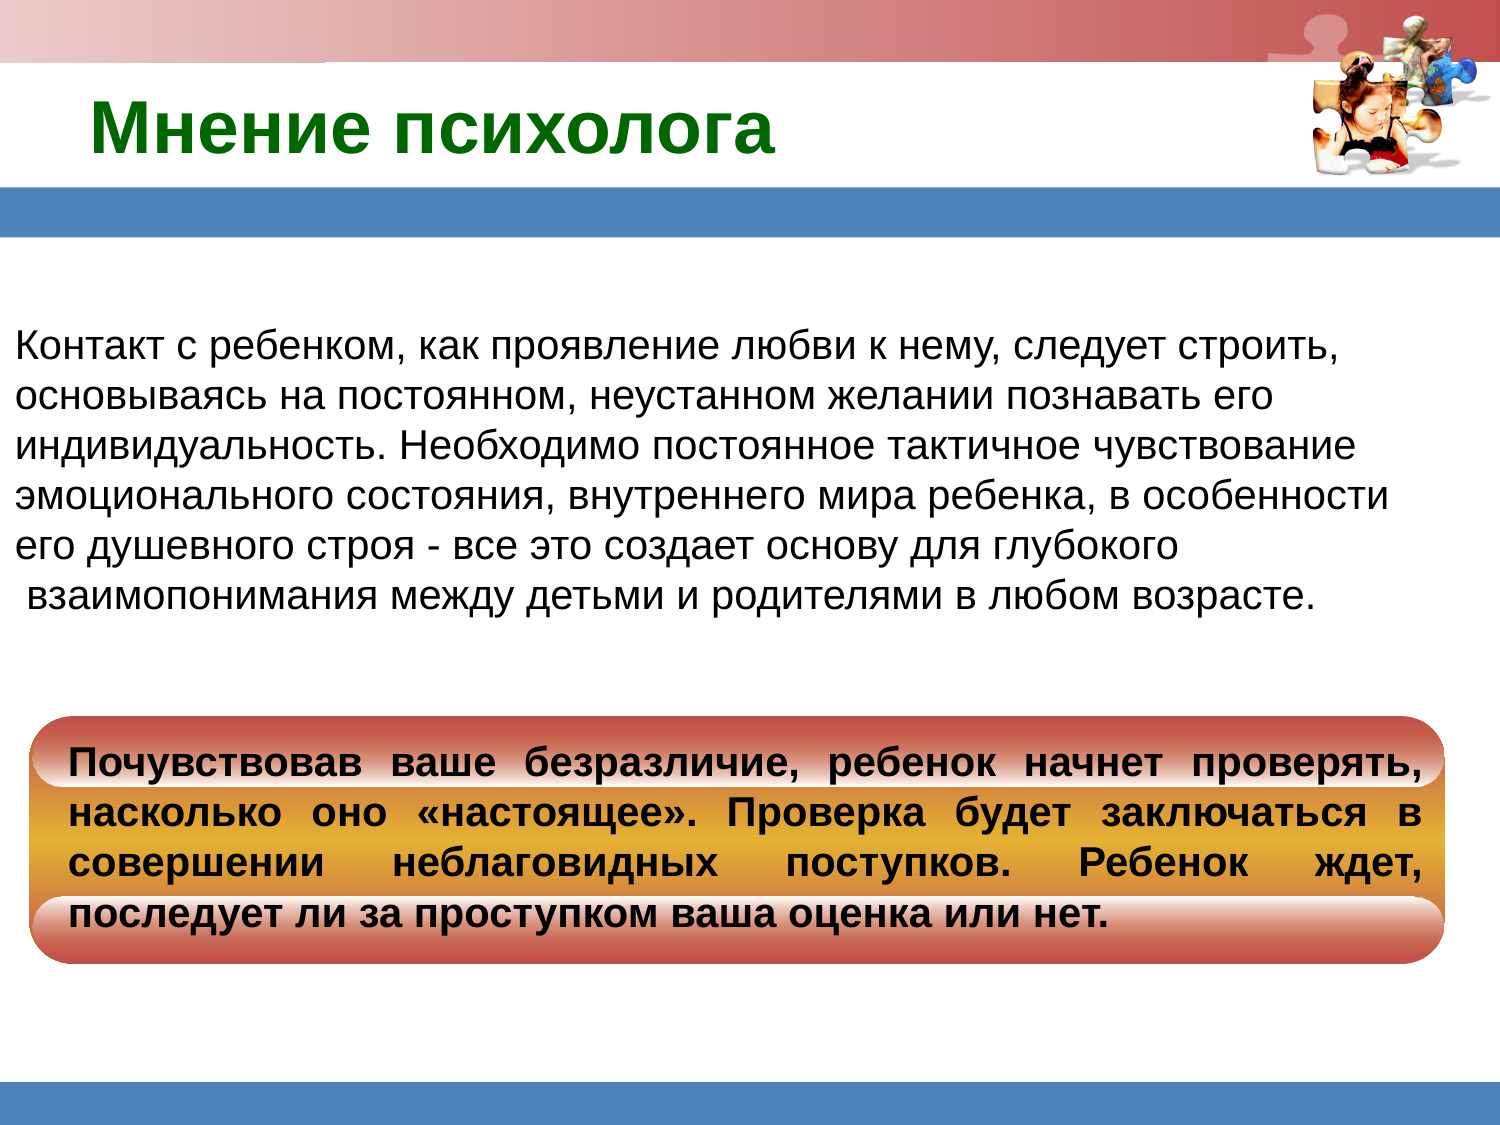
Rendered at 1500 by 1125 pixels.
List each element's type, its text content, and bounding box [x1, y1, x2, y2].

text_box [1438, 740, 1444, 774]
picture [1265, 12, 1493, 185]
text_box Почувствовав ваше безразличие, ребенок начнет проверять, насколько оно «настоящее». Проверка будет заключаться в совершении неблаговидных поступков. Ребенок ждет, последует ли за проступком ваша оценка или нет. [53, 727, 1438, 943]
text_box [32, 728, 53, 785]
text_box [1438, 736, 1445, 929]
text_box Контакт с ребенком, как проявление любви к нему, следует строить, основываясь на постоянном, неустанном желании познавать его индивидуальность. Необходимо постоянное тактичное чувствование эмоционального состояния, внутреннего мира ребенка, в особенности его душевного строя - все это создает основу для глубокого взаимопонимания между детьми и родителями в любом возрасте. [0, 290, 1471, 646]
text_box [0, 1082, 1500, 1125]
text_box [32, 898, 1444, 957]
text_box Мнение психолога [75, 62, 1425, 185]
text_box [29, 716, 1436, 965]
